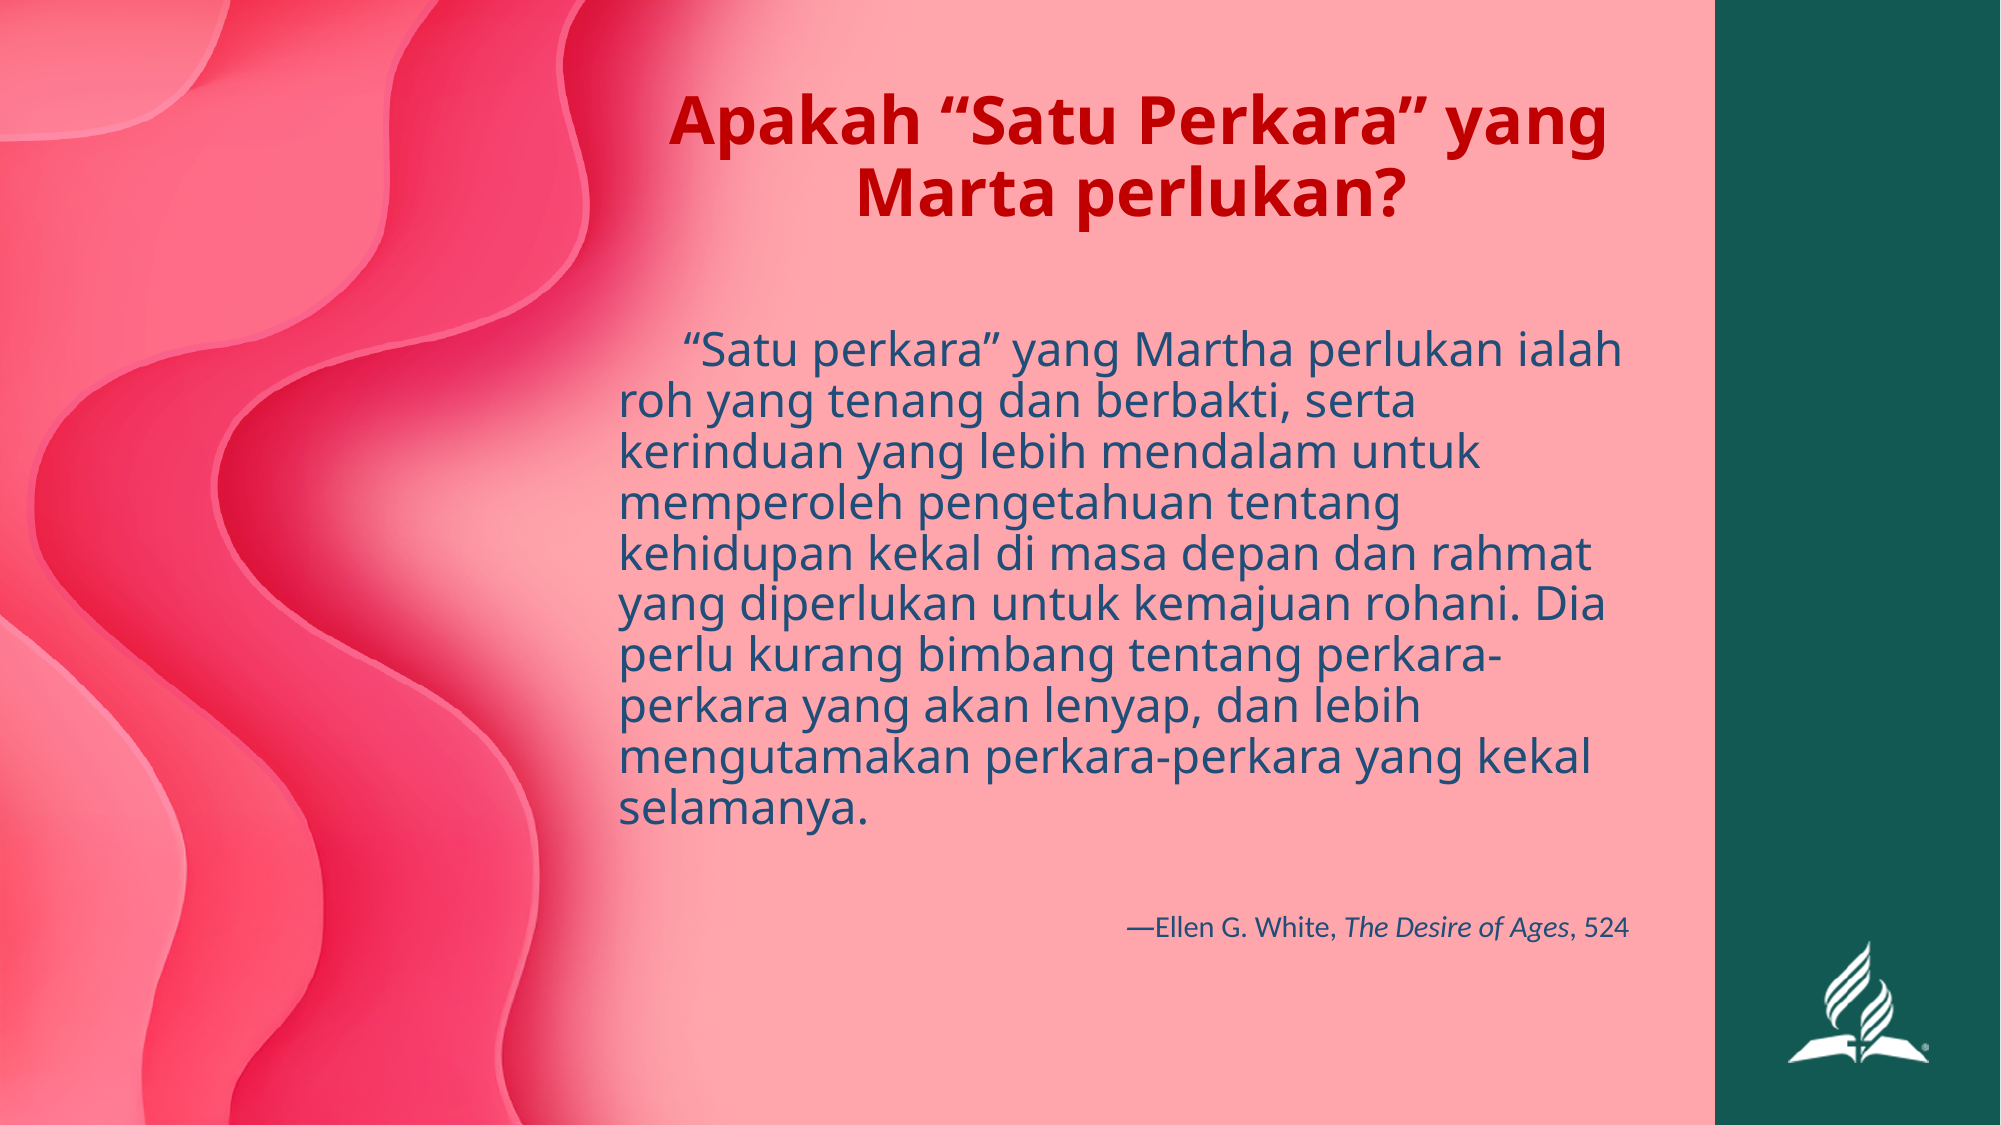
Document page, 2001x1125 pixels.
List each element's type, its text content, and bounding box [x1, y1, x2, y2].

list “Satu perkara” yang Martha perlukan ialah roh yang tenang dan berbakti, serta kerinduan yang lebih mendalam untuk memperoleh pengetahuan tentang kehidupan kekal di masa depan dan rahmat yang diperlukan untuk kemajuan rohani. Dia perlu kurang bimbang tentang perkara-perkara yang akan lenyap, dan lebih mengutamakan perkara-perkara yang kekal selamanya. —Ellen G. White, The Desire of Ages, 524 [603, 318, 1645, 960]
picture [0, 0, 2001, 1125]
title Apakah “Satu Perkara” yang Marta perlukan? [603, 35, 1678, 282]
